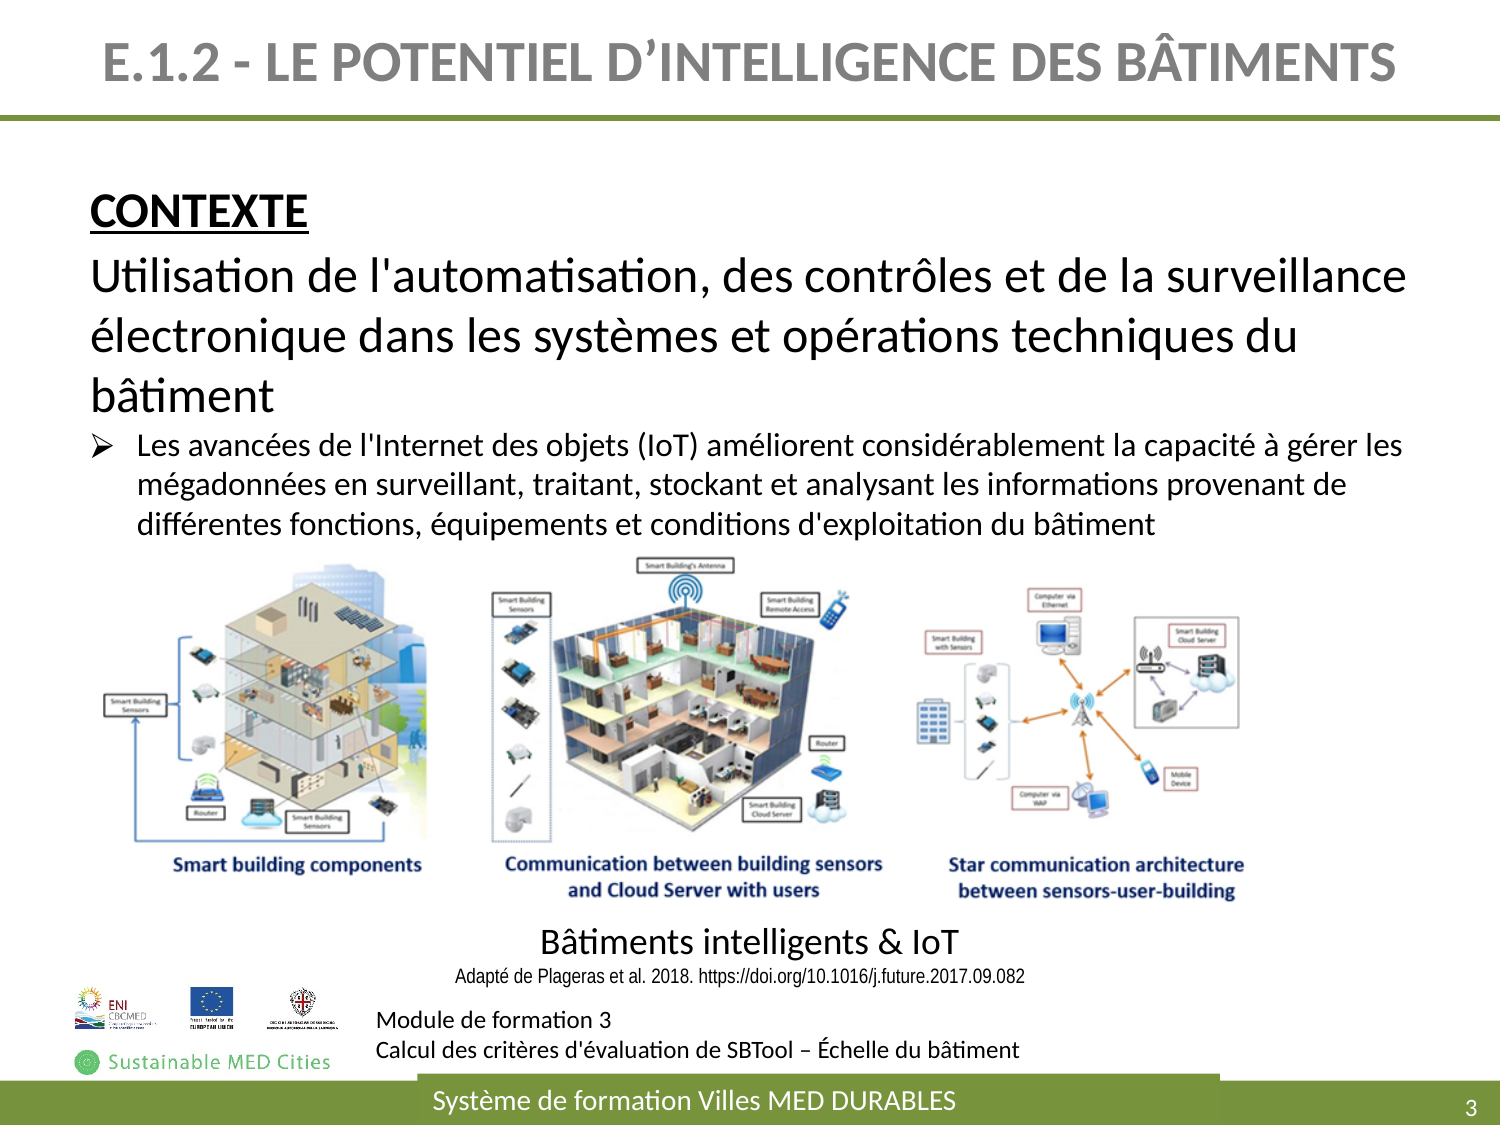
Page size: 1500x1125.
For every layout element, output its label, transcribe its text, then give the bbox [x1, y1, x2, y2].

text_box Système de formation Villes MED DURABLES [417, 1073, 1220, 1124]
text_box Utilisation de l'automatisation, des contrôles et de la surveillance électronique dans les systèmes et opérations techniques du bâtiment Les avancées de l'Internet des objets (IoT) améliorent considérablement la capacité à gérer les mégadonnées en surveillant, traitant, stockant et analysant les informations provenant de différentes fonctions, équipements et conditions d'exploitation du bâtiment [75, 235, 1493, 550]
picture [62, 995, 356, 1080]
picture [103, 552, 1249, 904]
title E.1.2 - LE POTENTIEL D’INTELLIGENCE DES BÂTIMENTS [0, 0, 1500, 117]
text_box Module de formation 3 Calcul des critères d'évaluation de SBTool – Échelle du bâtiment [360, 996, 1301, 1072]
slide_number 3 [1142, 1076, 1493, 1125]
list CONTEXTE [75, 170, 1425, 235]
text_box Bâtiments intelligents & IoT Adapté de Plageras et al. 2018. https://doi.org/10.1016/j.future.2017.09.082 [0, 909, 1500, 995]
